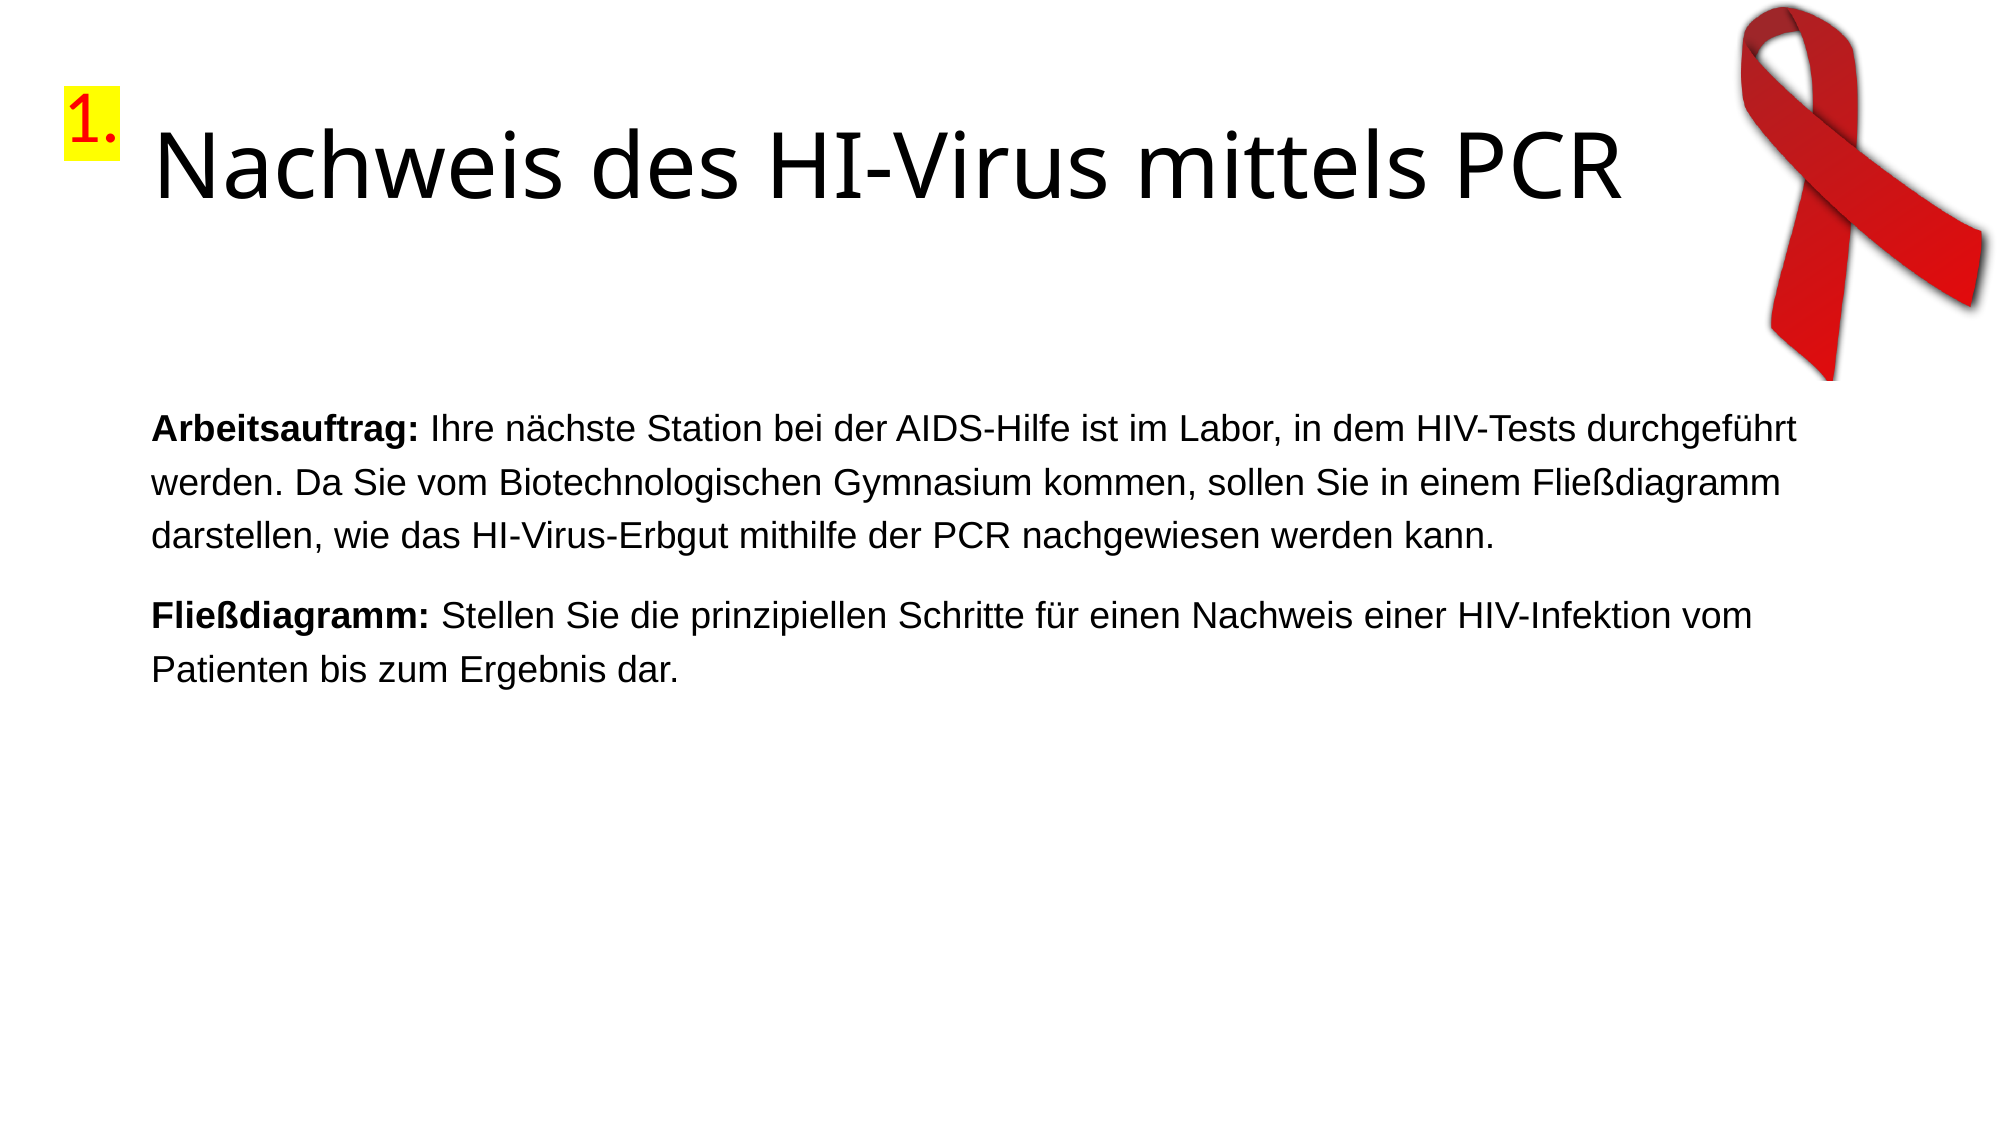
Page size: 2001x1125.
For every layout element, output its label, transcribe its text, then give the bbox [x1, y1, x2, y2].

picture [1722, 0, 2000, 381]
list Arbeitsauftrag: Ihre nächste Station bei der AIDS-Hilfe ist im Labor, in dem HIV-Tests durchgeführt werden. Da Sie vom Biotechnologischen Gymnasium kommen, sollen Sie in einem Fließdiagramm darstellen, wie das HI-Virus-Erbgut mithilfe der PCR nachgewiesen werden kann. Fließdiagramm: Stellen Sie die prinzipiellen Schritte für einen Nachweis einer HIV-Infektion vom Patienten bis zum Ergebnis dar. [136, 387, 1862, 1101]
title Nachweis des HI-Virus mittels PCR [137, 59, 1722, 278]
text_box 1. [48, 59, 137, 165]
